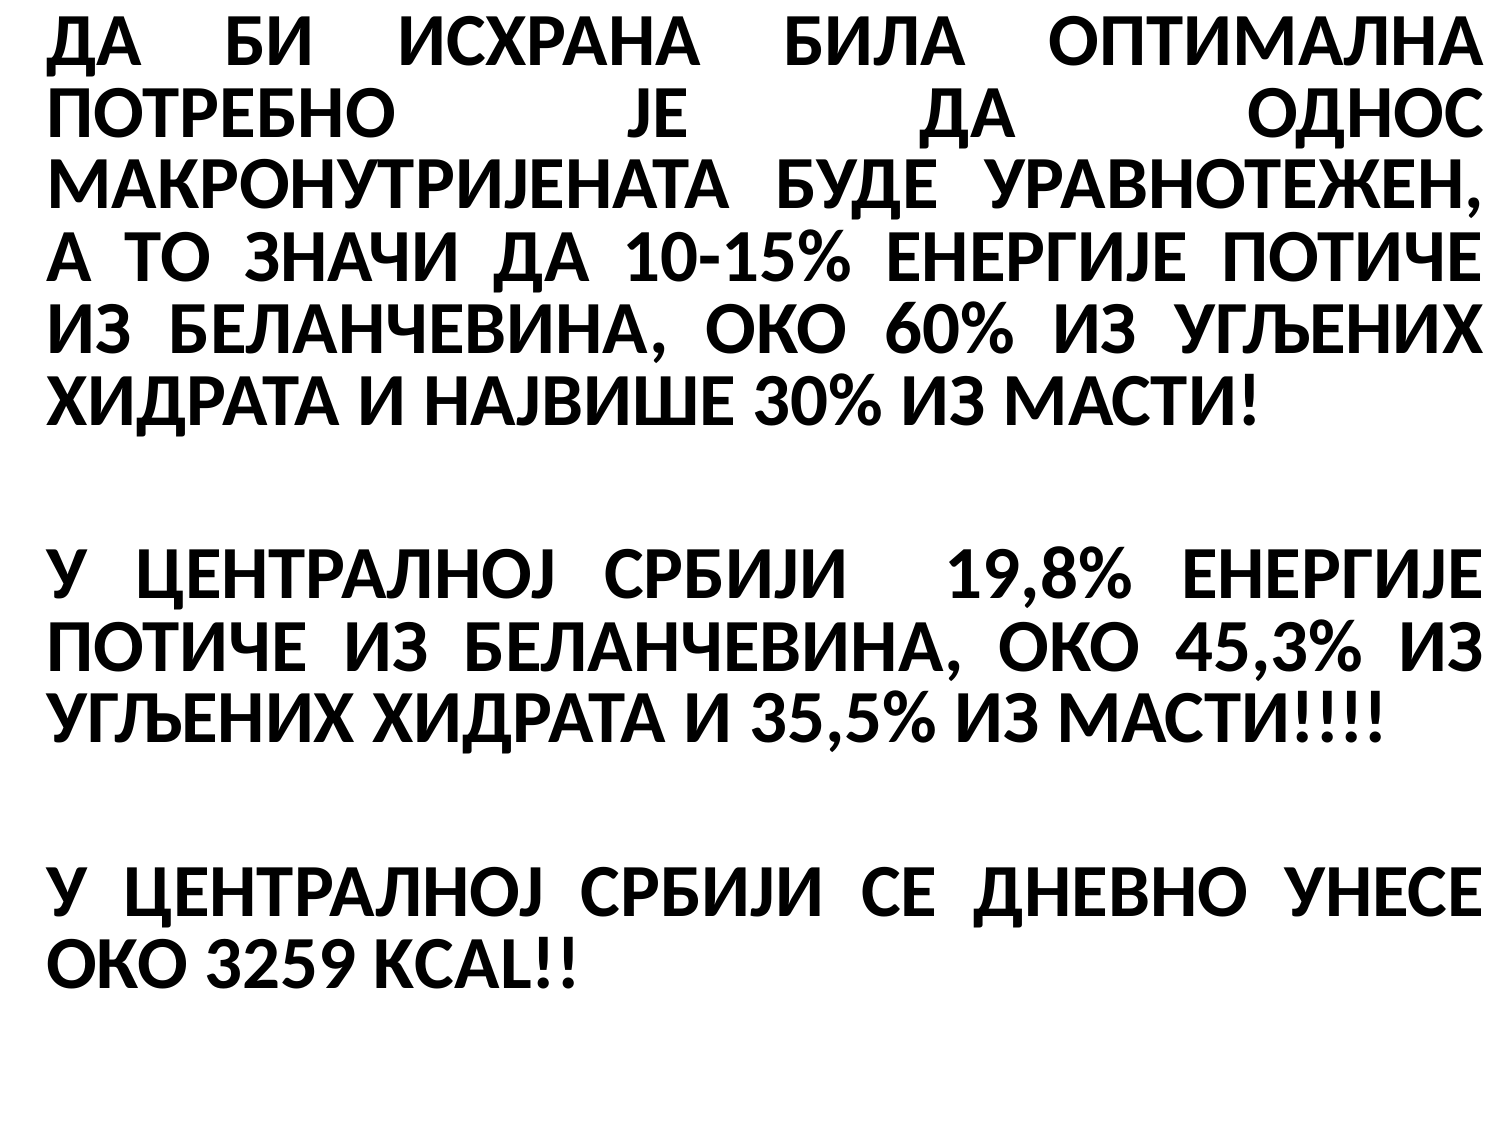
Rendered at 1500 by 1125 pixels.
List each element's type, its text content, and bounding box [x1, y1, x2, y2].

subtitle ДА БИ ИСХРАНА БИЛА ОПТИМАЛНА ПОТРЕБНО ЈЕ ДА ОДНОС МАКРОНУТРИЈЕНАТА БУДЕ УРАВНОТЕЖЕН, А ТО ЗНАЧИ ДА 10-15% ЕНЕРГИЈЕ ПОТИЧЕ ИЗ БЕЛАНЧЕВИНА, ОКО 60% ИЗ УГЉЕНИХ ХИДРАТА И НАЈВИШЕ 30% ИЗ МАСТИ! У ЦЕНТРАЛНОЈ СРБИЈИ 19,8% ЕНЕРГИЈЕ ПОТИЧЕ ИЗ БЕЛАНЧЕВИНА, ОКО 45,3% ИЗ УГЉЕНИХ ХИДРАТА И 35,5% ИЗ МАСТИ!!!! У ЦЕНТРАЛНОЈ СРБИЈИ СЕ ДНЕВНО УНЕСЕ ОКО 3259 KCAL!! [0, 0, 1500, 1125]
